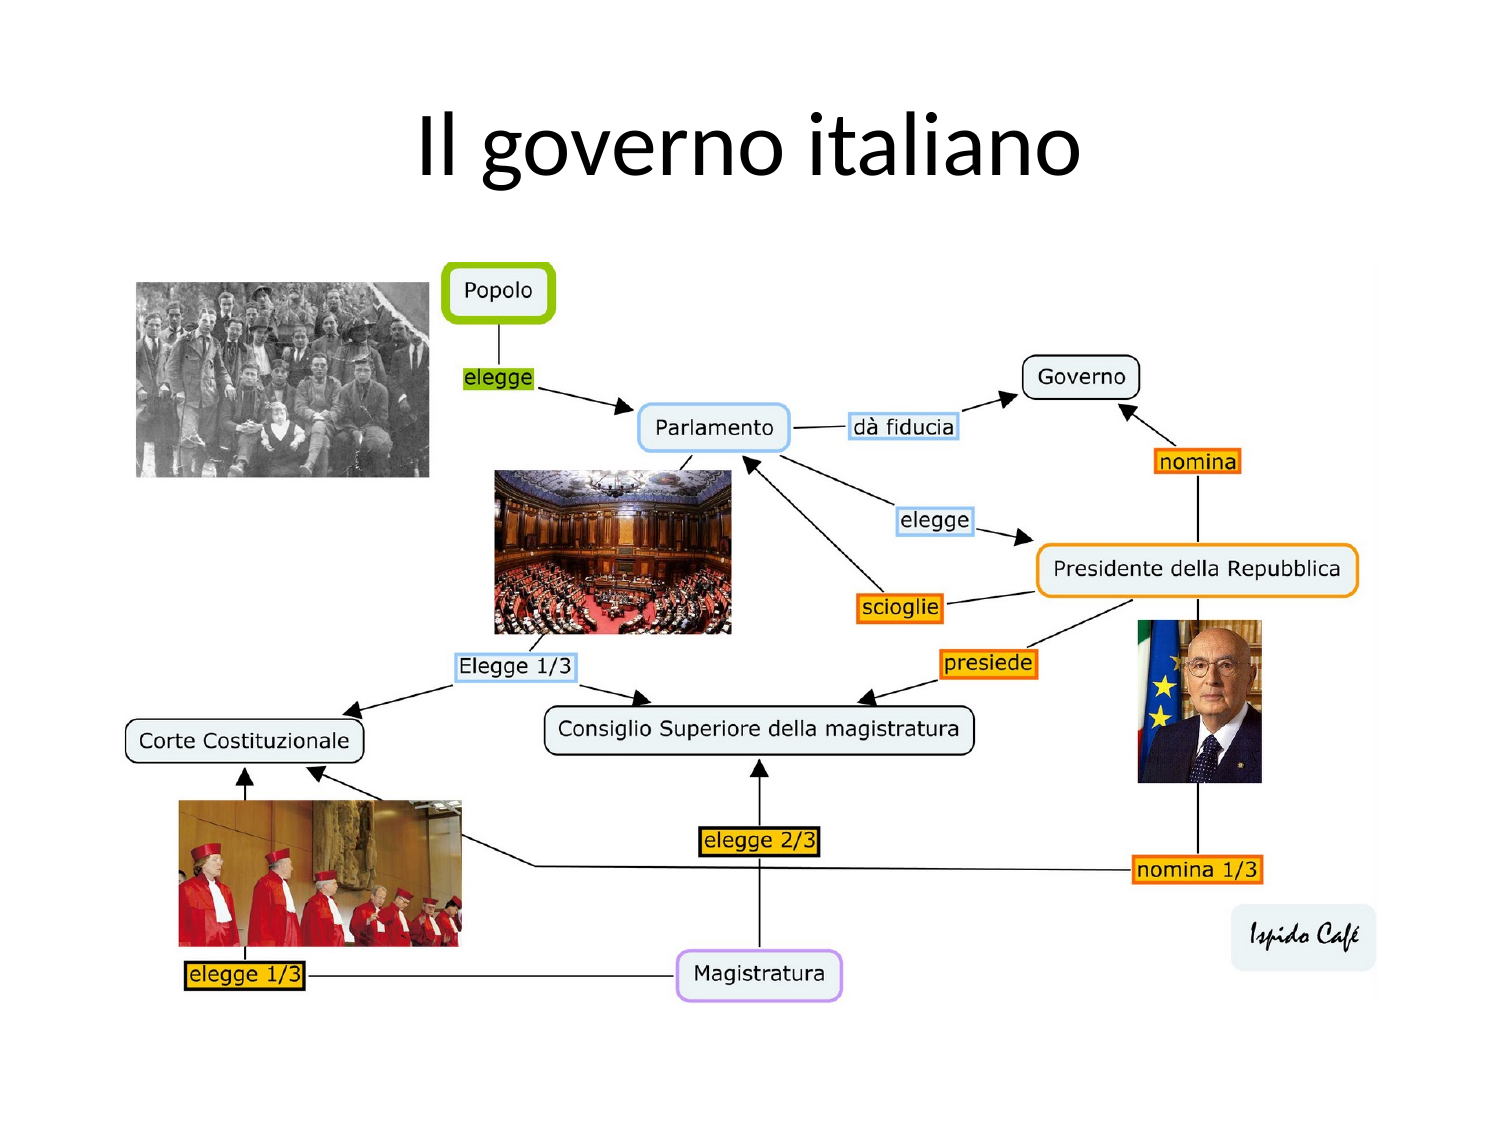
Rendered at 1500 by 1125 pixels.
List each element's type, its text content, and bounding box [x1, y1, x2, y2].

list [121, 262, 1379, 1006]
title Il governo italiano [75, 45, 1425, 233]
